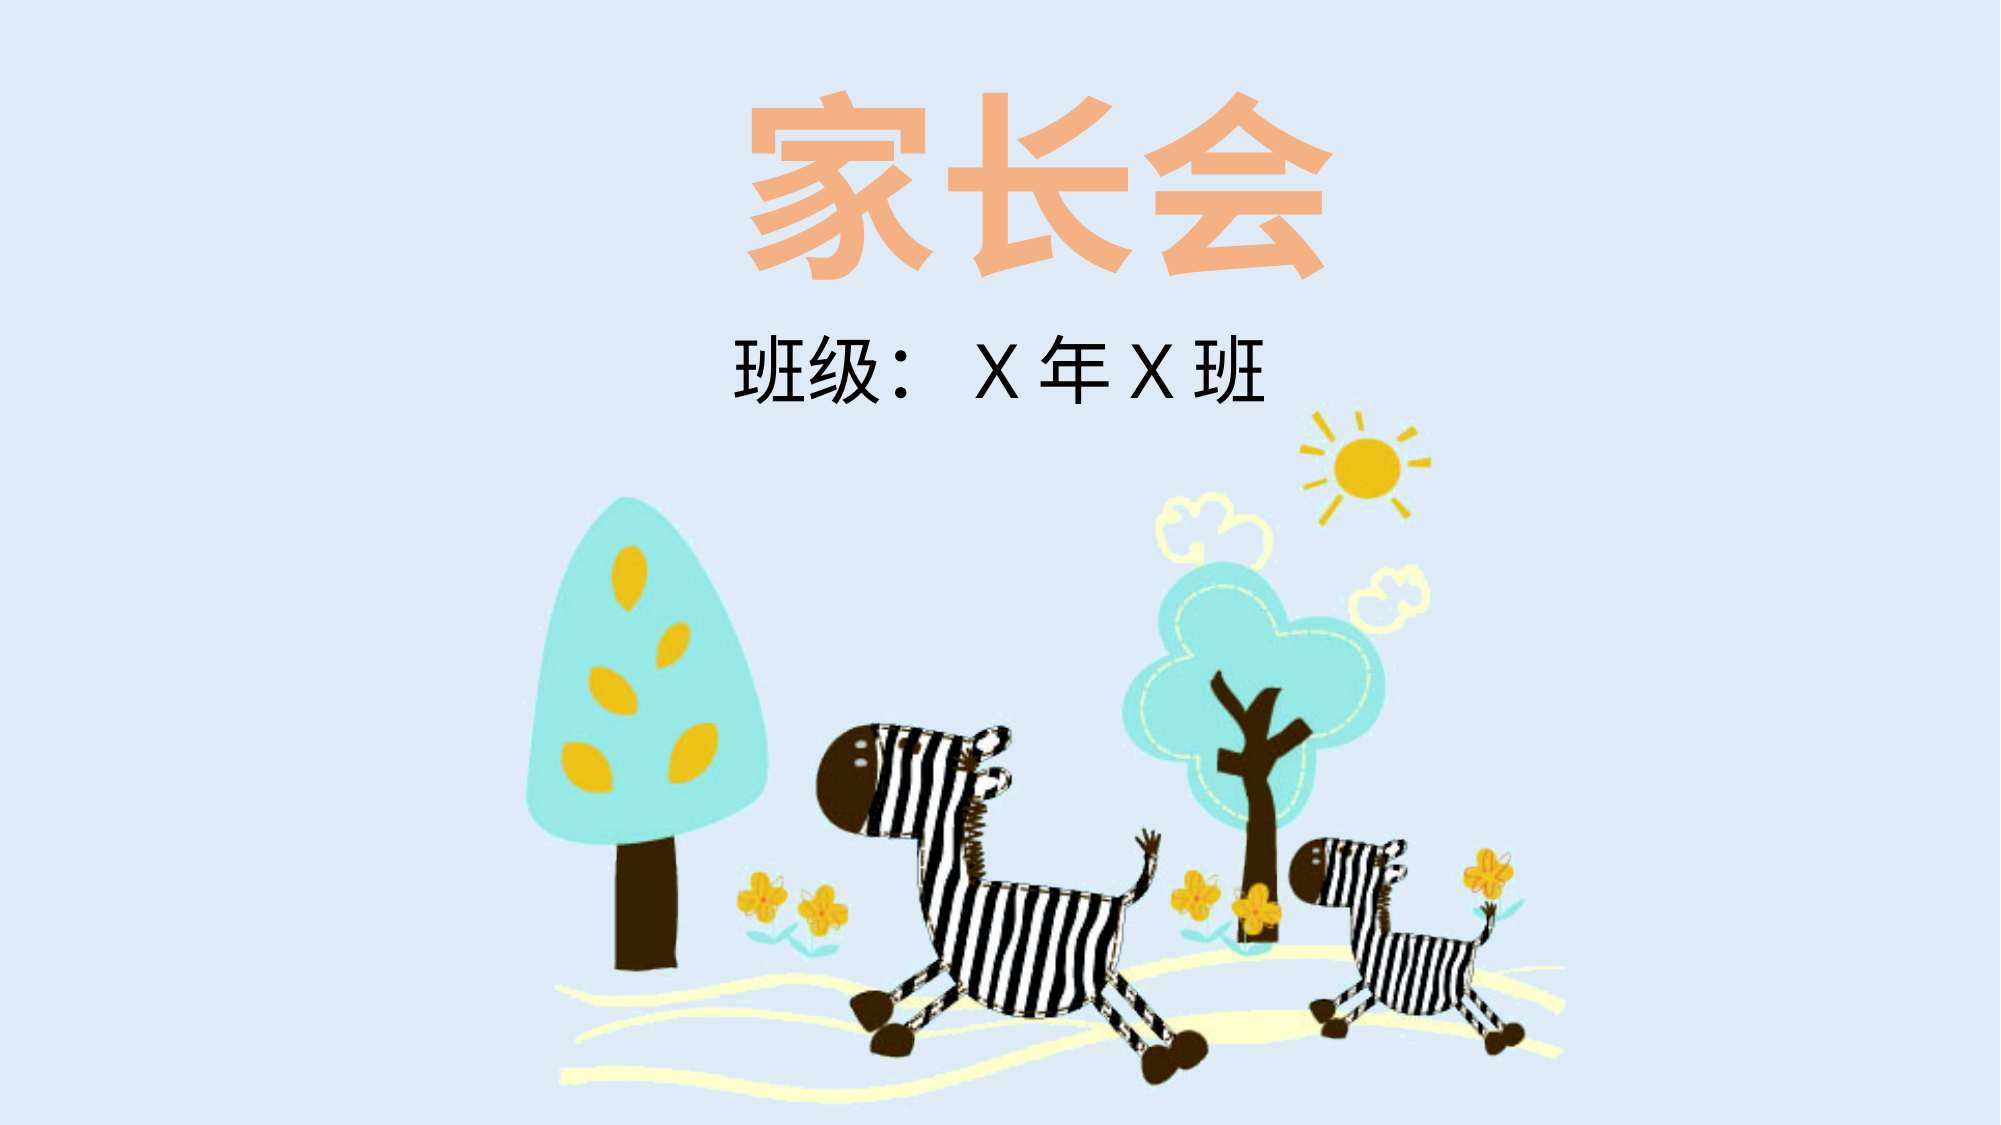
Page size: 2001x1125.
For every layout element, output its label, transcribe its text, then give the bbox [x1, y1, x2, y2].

text_box 家长会 [723, 54, 1354, 183]
picture [422, 183, 1655, 1125]
